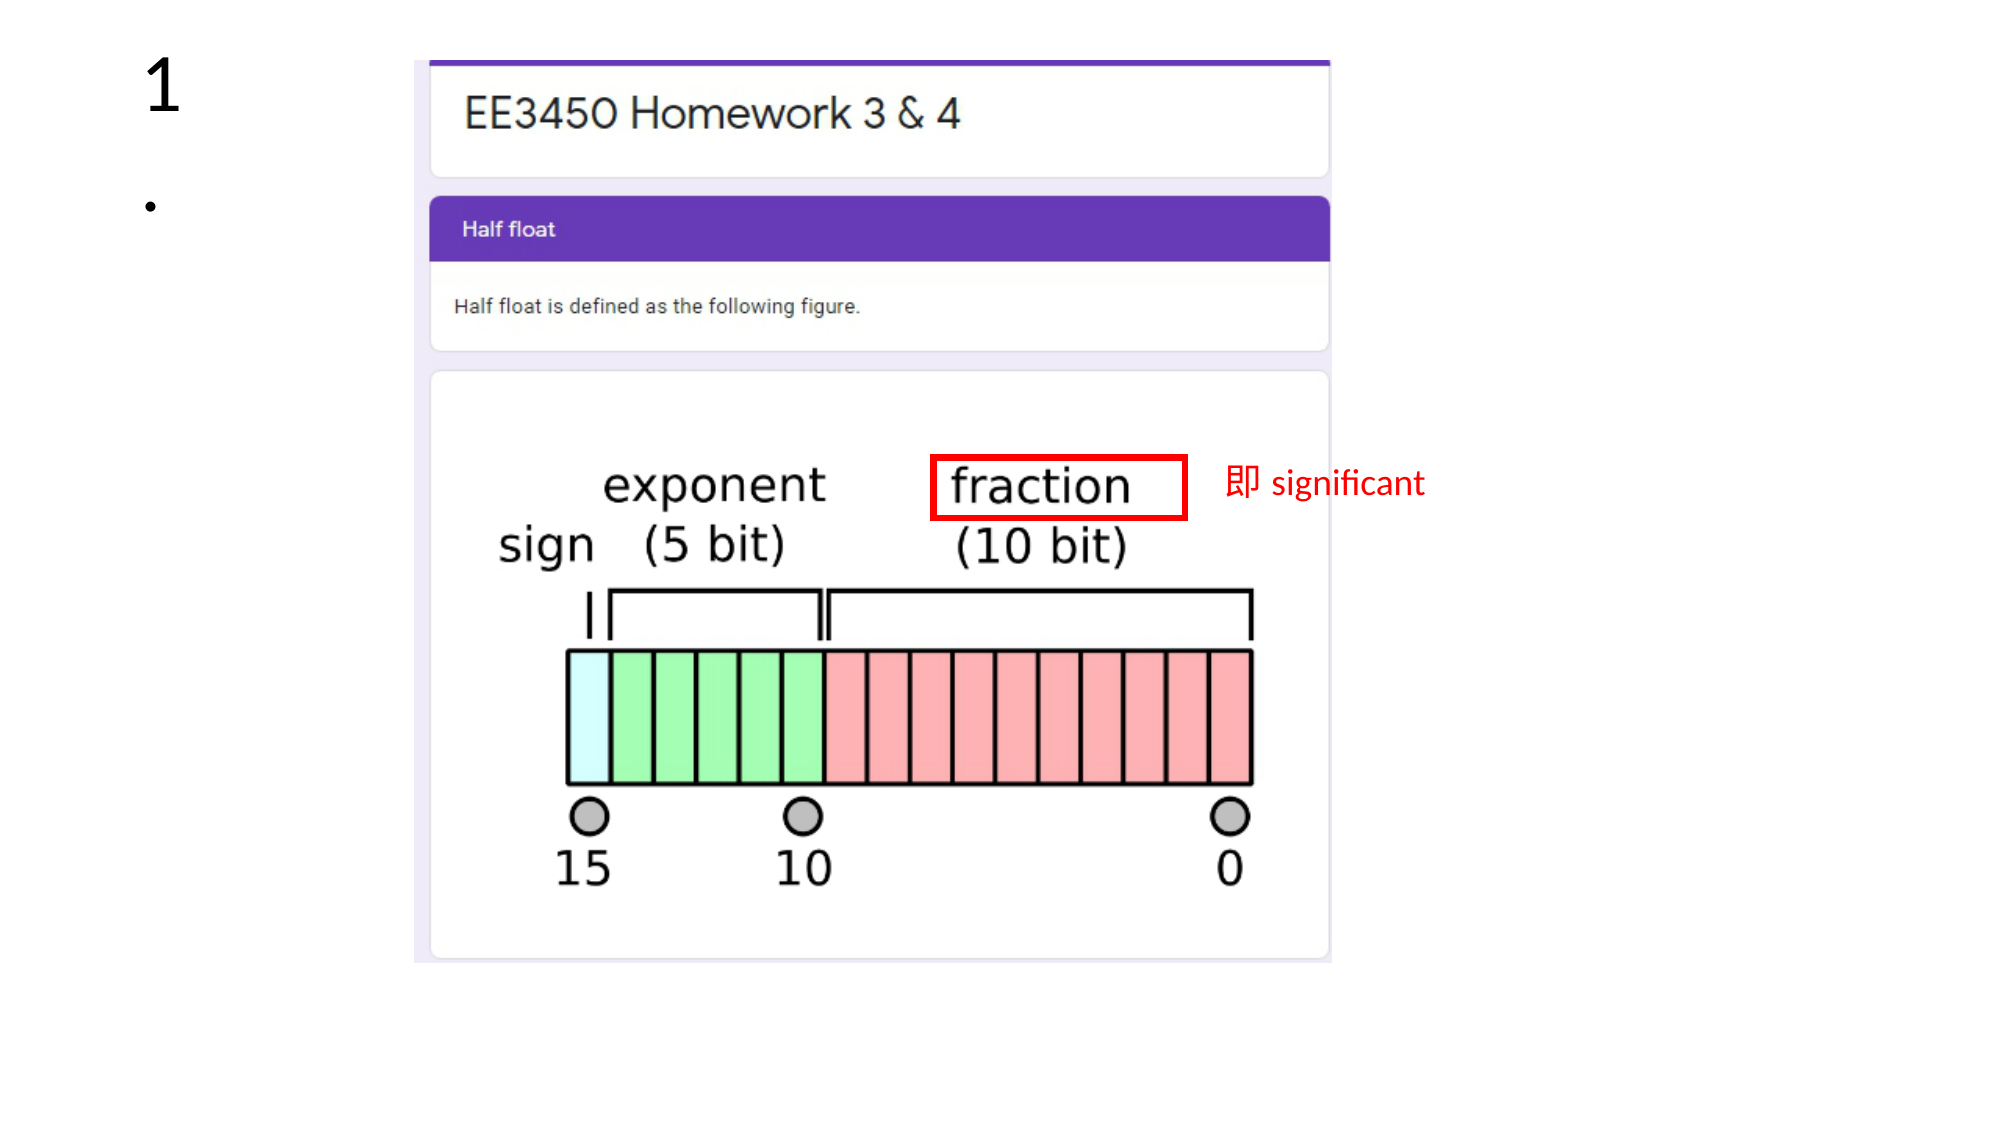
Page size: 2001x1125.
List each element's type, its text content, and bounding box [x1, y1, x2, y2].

text_box 即significant [1332, 450, 1454, 511]
picture [414, 60, 1332, 963]
text_box 1. [125, 20, 209, 235]
